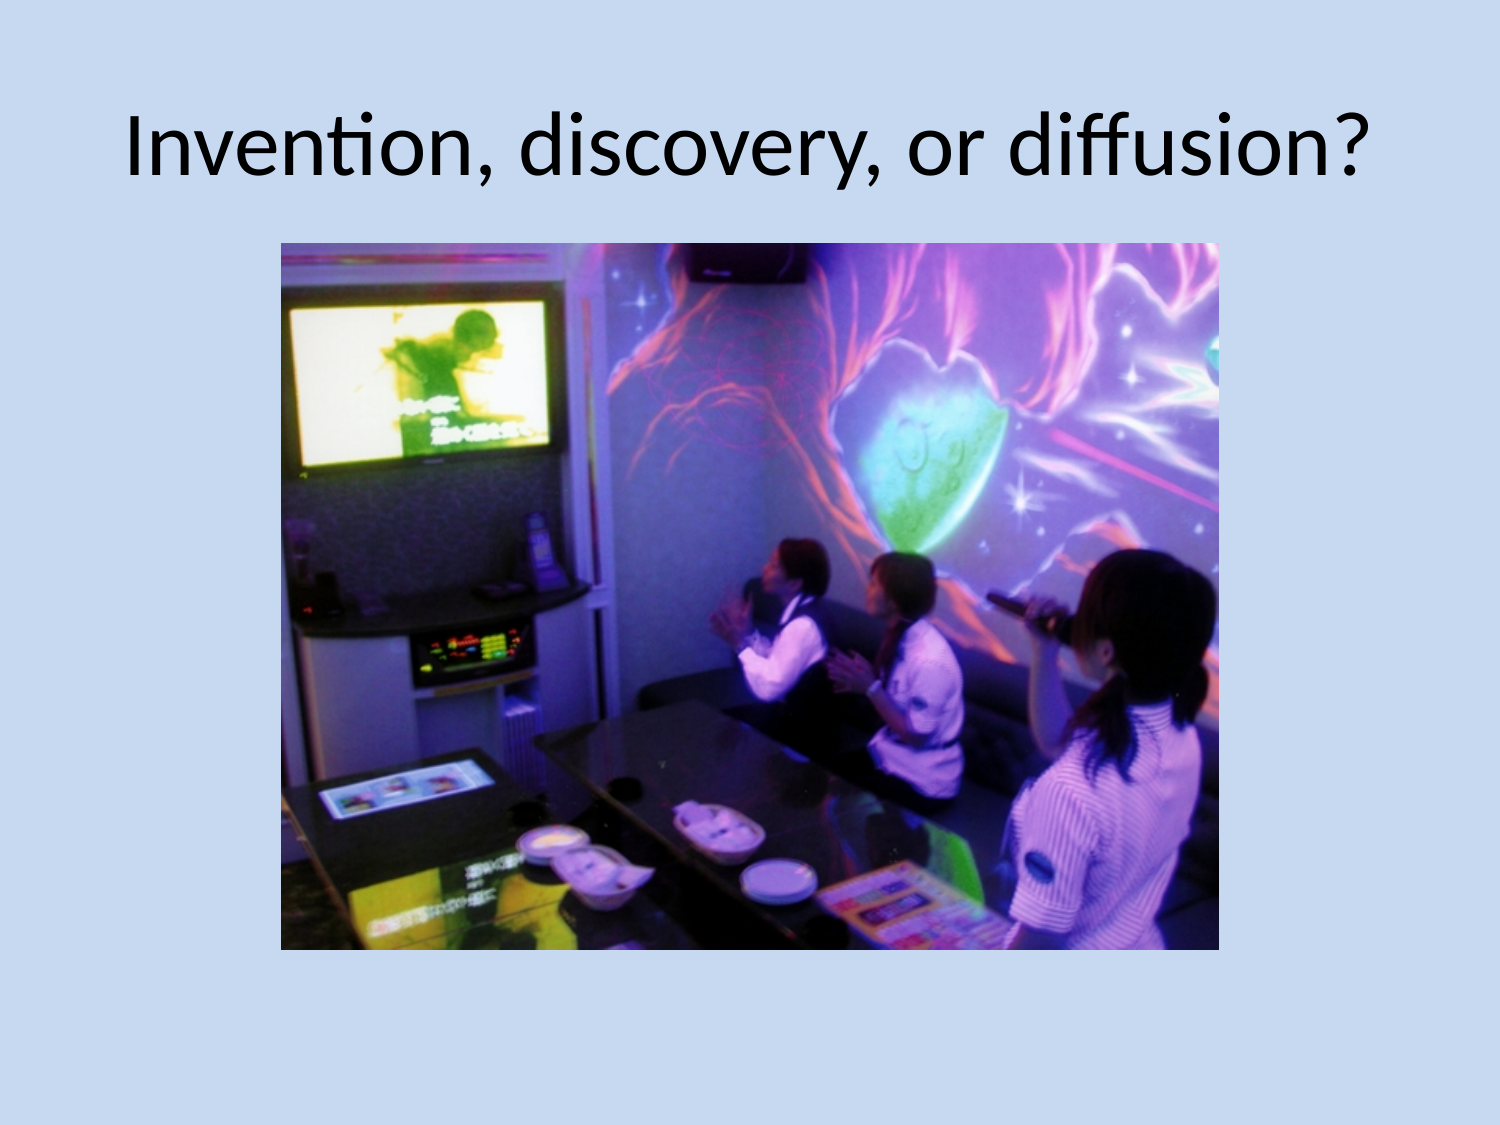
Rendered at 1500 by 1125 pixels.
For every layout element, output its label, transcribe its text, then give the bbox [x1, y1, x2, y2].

picture [281, 243, 1219, 950]
title Invention, discovery, or diffusion? [74, 44, 1426, 233]
